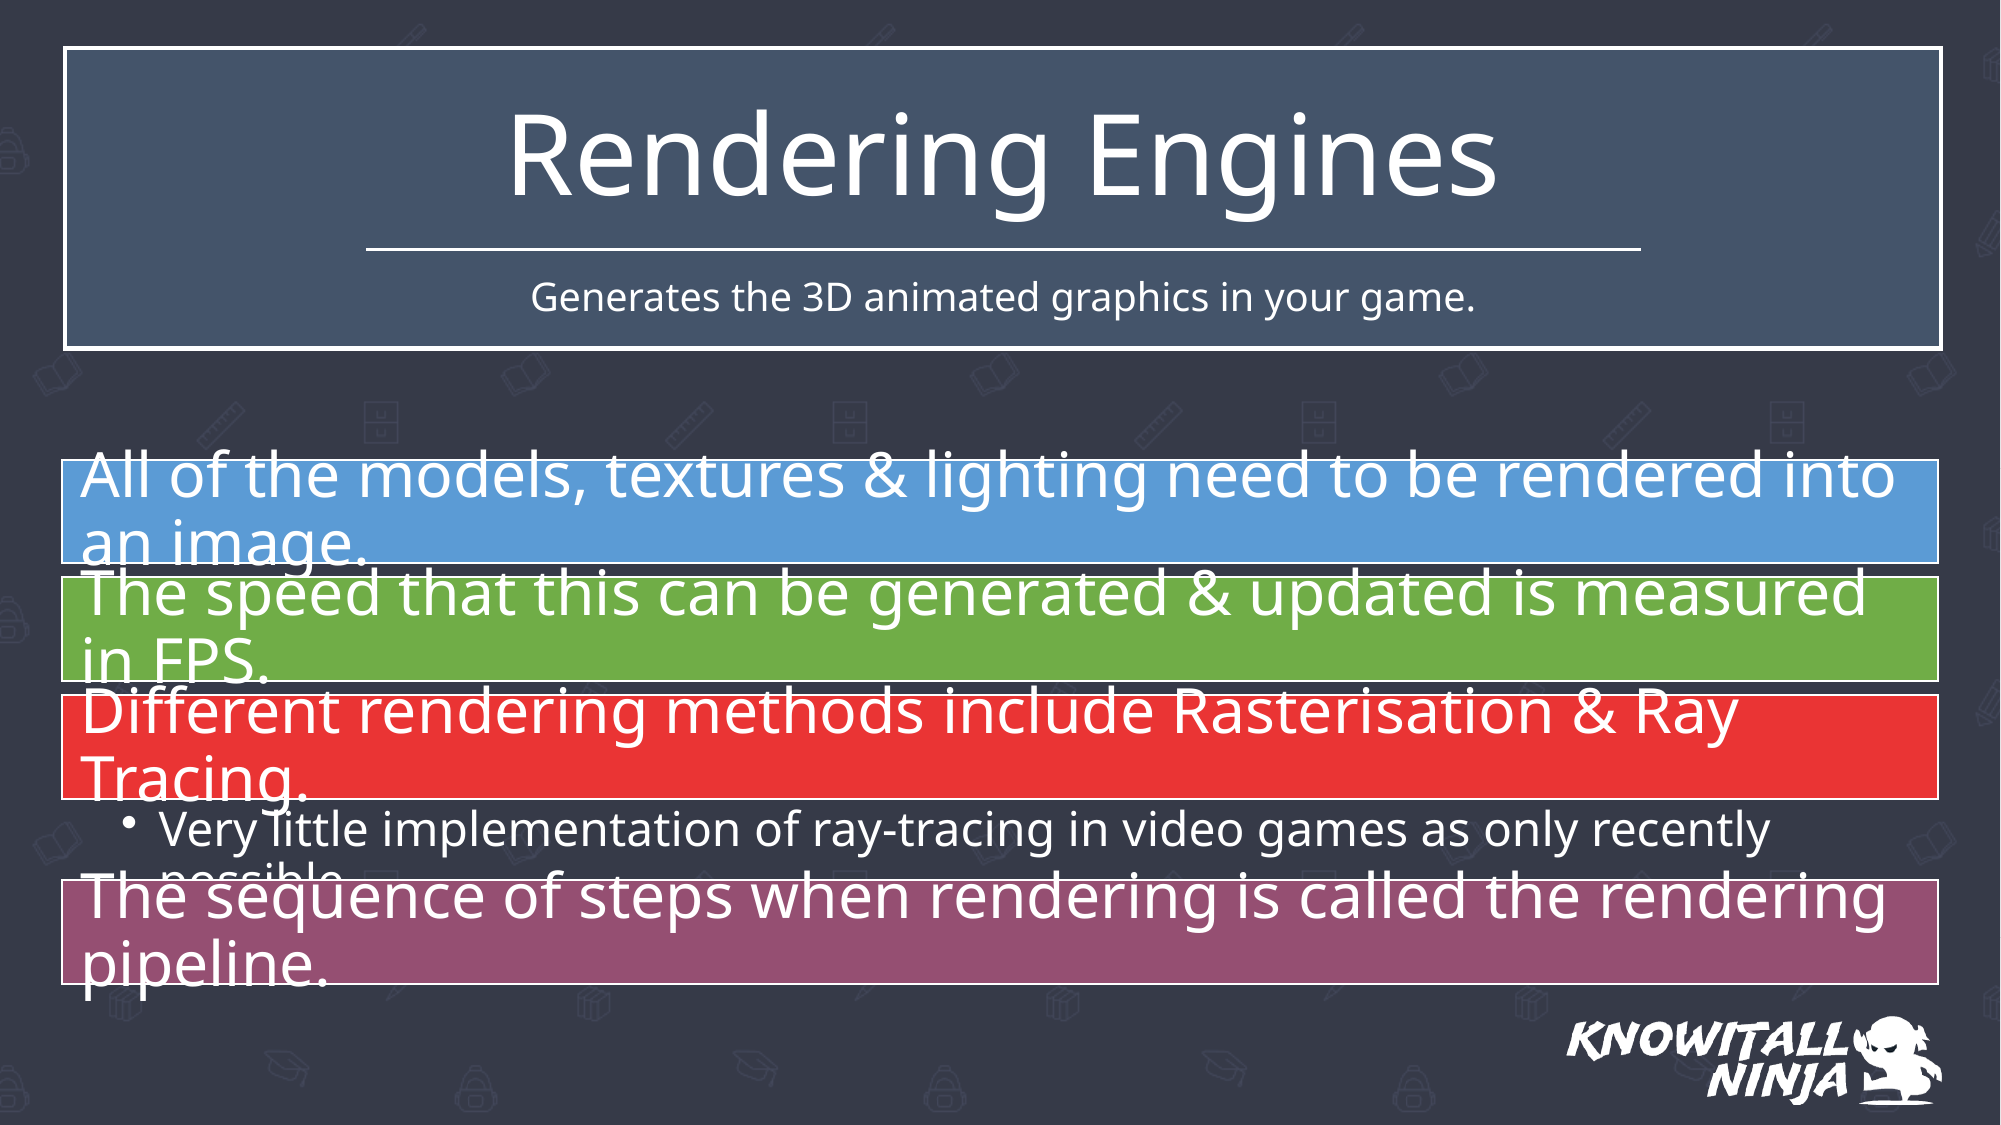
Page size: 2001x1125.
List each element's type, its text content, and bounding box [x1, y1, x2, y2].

picture [0, 0, 2001, 1125]
list Generates the 3D animated graphics in your game. [140, 269, 1866, 349]
title Rendering Engines [140, 48, 1866, 269]
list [61, 451, 1939, 992]
